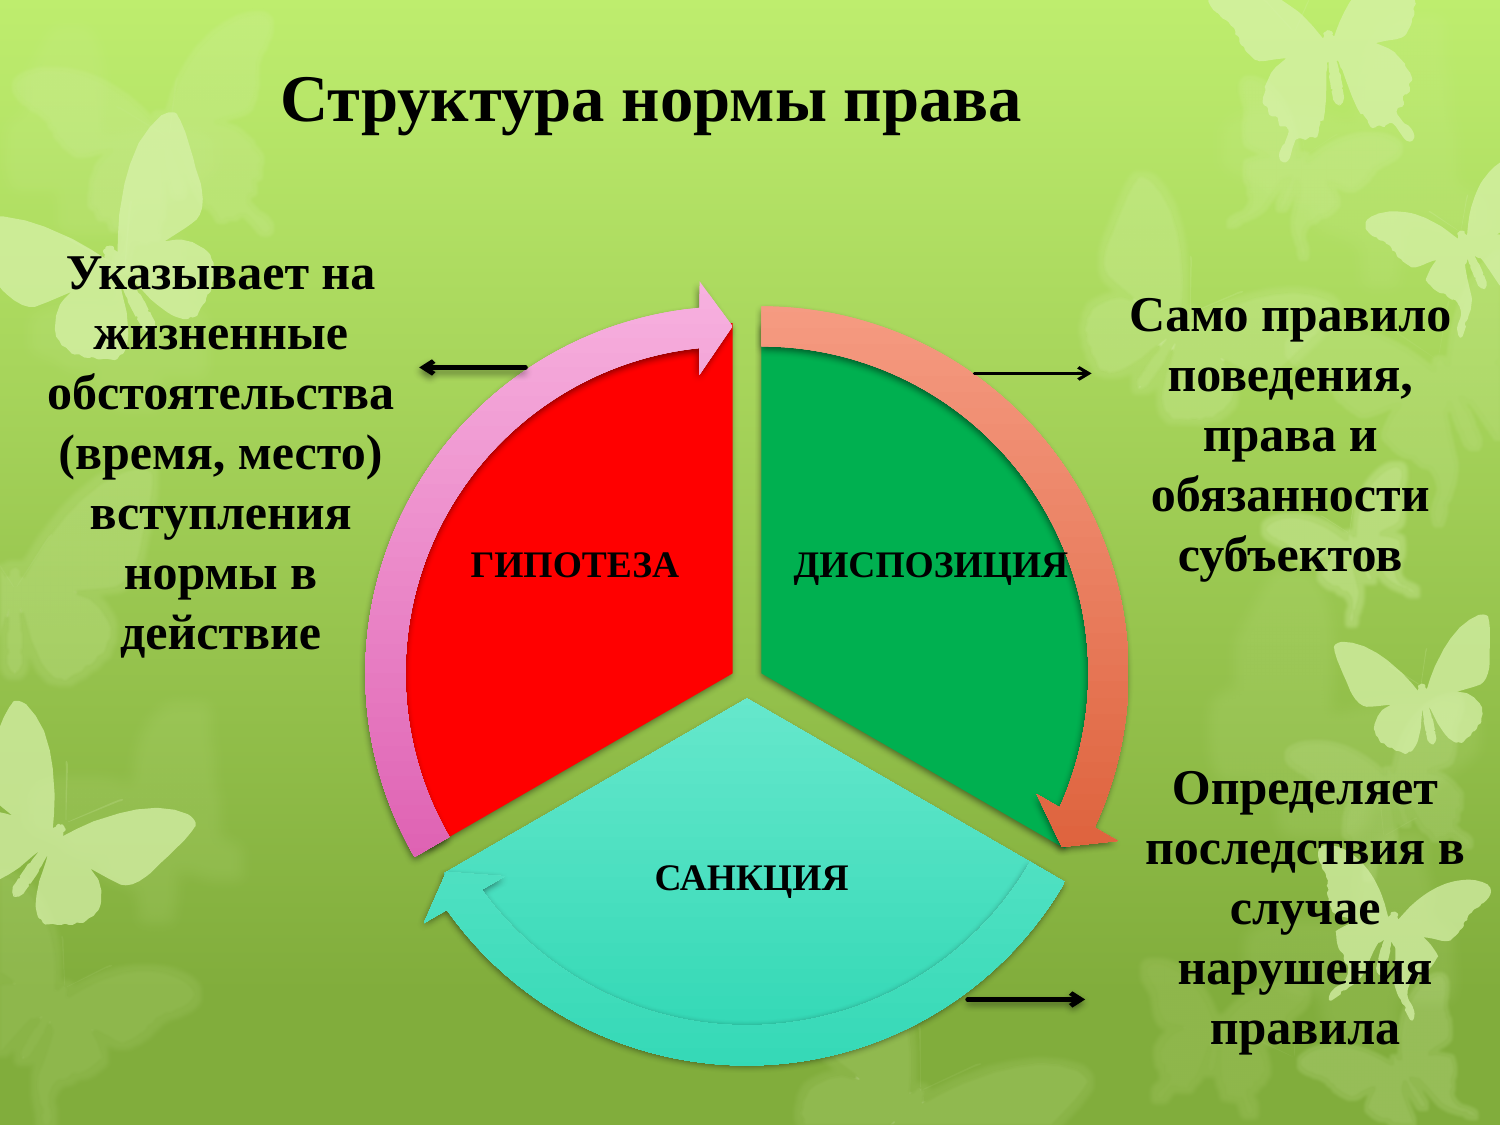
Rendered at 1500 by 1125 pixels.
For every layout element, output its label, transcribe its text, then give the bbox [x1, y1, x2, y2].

text_box Само правило поведения, права и обязанности субъектов [1271, 273, 1468, 589]
title Структура нормы права [265, 19, 1435, 171]
text_box Определяет последствия в случае нарушения правила [1272, 747, 1483, 1063]
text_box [229, 268, 1265, 1104]
text_box Указывает на жизненные обстоятельства (время, место) вступления нормы в действие [22, 231, 419, 667]
